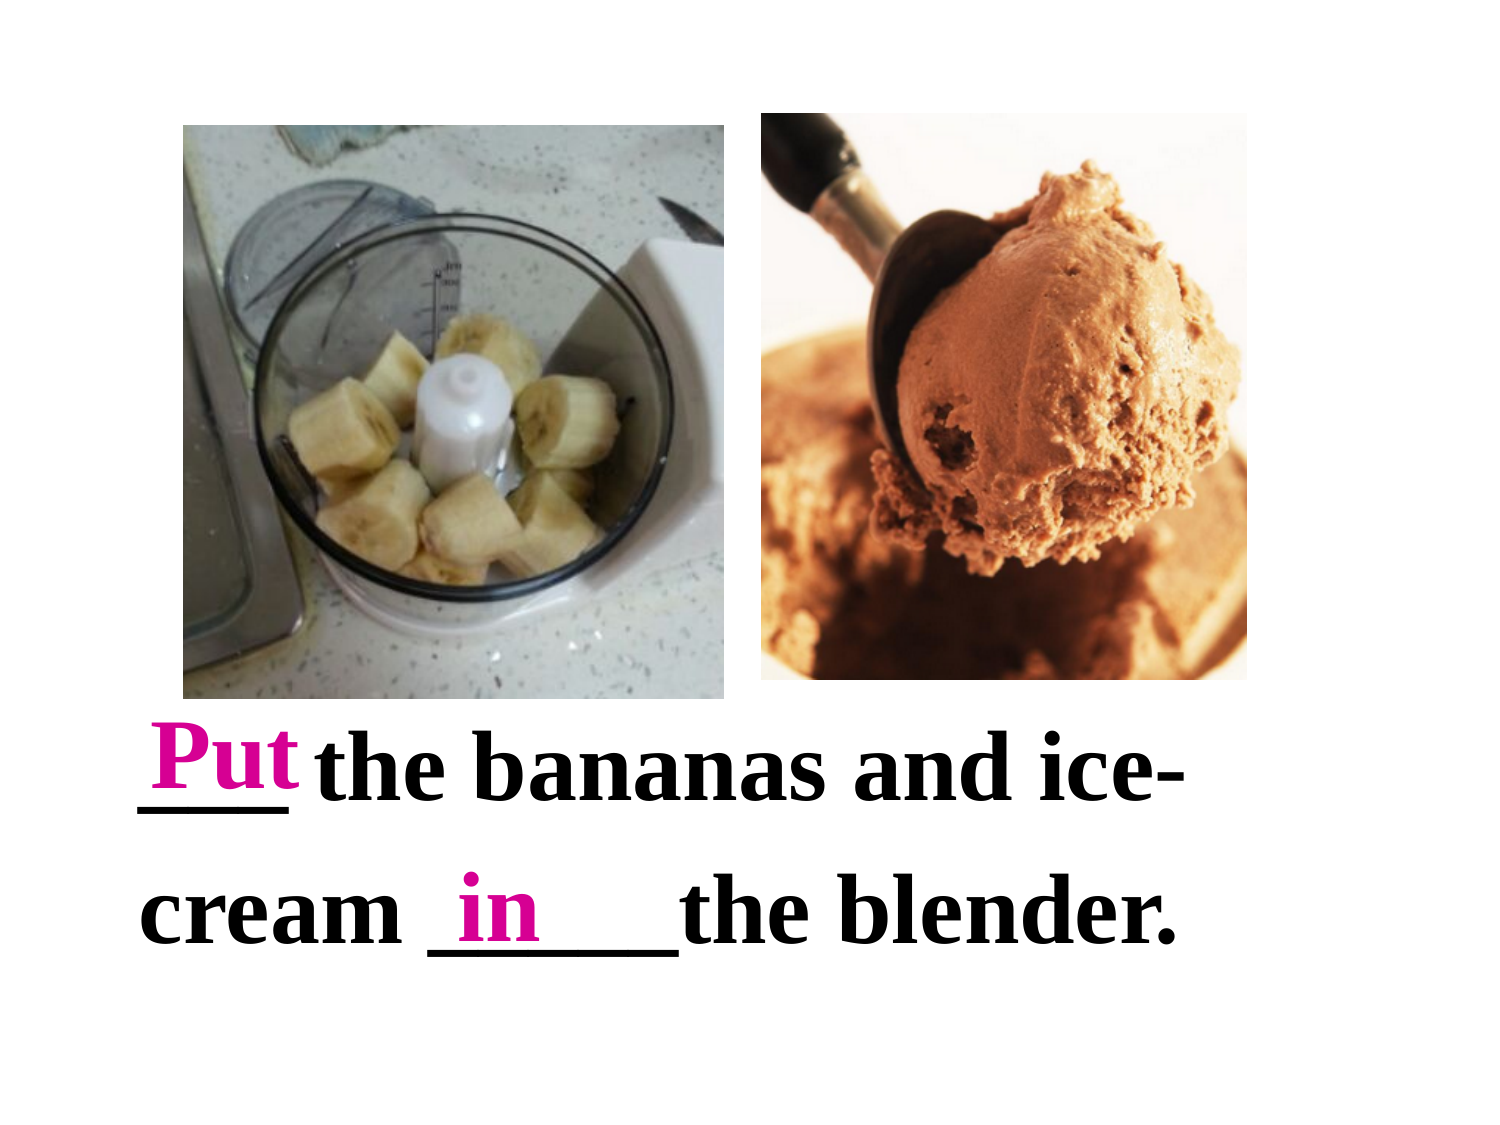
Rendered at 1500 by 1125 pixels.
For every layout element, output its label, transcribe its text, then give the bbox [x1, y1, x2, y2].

picture [761, 113, 1248, 680]
text_box ___ the bananas and ice-cream _____the blender. [123, 668, 1388, 972]
picture [182, 125, 724, 700]
text_box Put [135, 680, 405, 816]
text_box in [442, 834, 712, 969]
